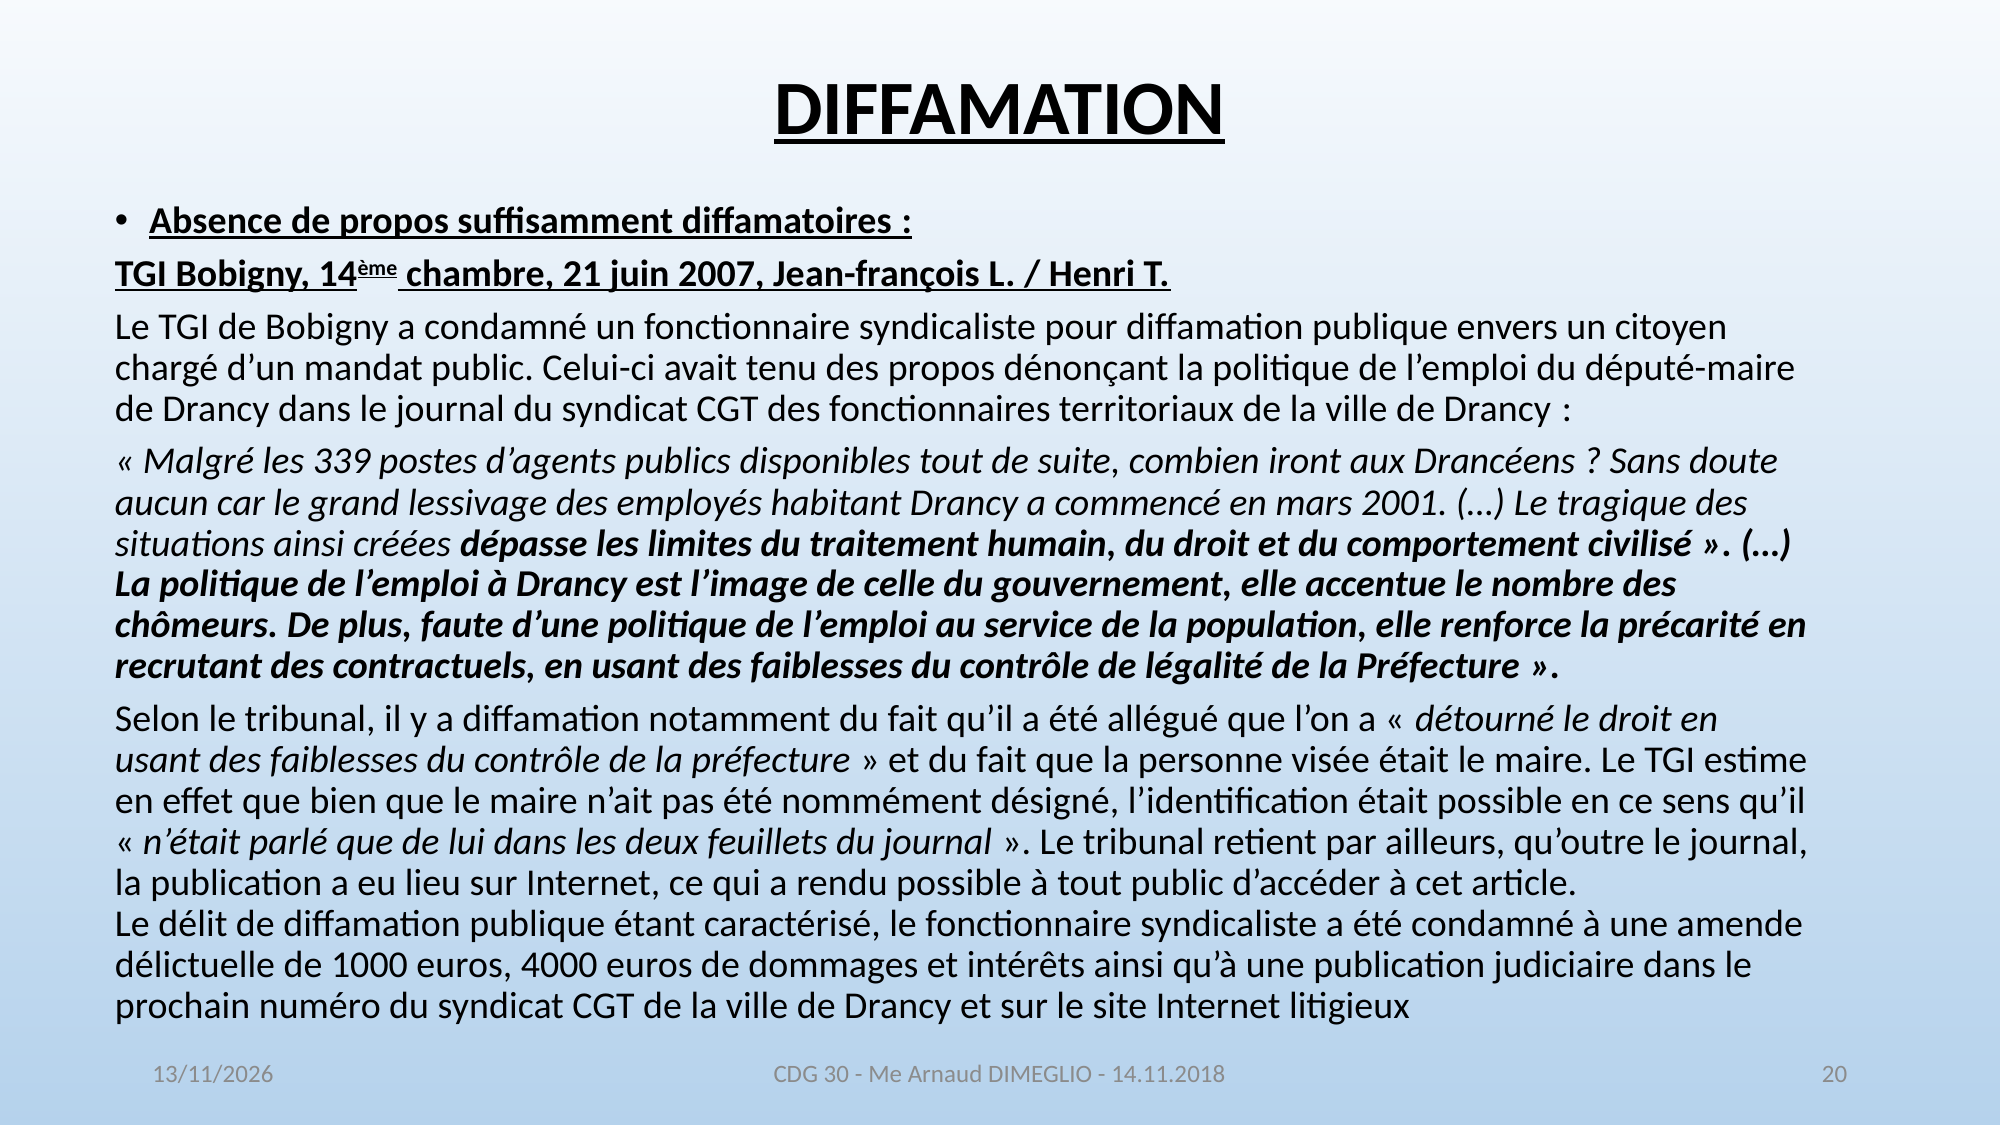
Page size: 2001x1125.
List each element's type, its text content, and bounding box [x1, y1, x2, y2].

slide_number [137, 1042, 588, 1103]
list Absence de propos suffisamment diffamatoires : TGI Bobigny, 14ème chambre, 21 juin 2007, Jean-françois L. / Henri T. Le TGI de Bobigny a condamné un fonctionnaire syndicaliste pour diffamation publique envers un citoyen chargé d’un mandat public. Celui-ci avait tenu des propos dénonçant la politique de l’emploi du député-maire de Drancy dans le journal du syndicat CGT des fonctionnaires territoriaux de la ville de Drancy : « Malgré les 339 postes d’agents publics disponibles tout de suite, combien iront aux Drancéens ? Sans doute aucun car le grand lessivage des employés habitant Drancy a commencé en mars 2001. (…) Le tragique des situations ainsi créées dépasse les limites du traitement humain, du droit et du comportement civilisé ». (…) La politique de l’emploi à Drancy est l’image de celle du gouvernement, elle accentue le nombre des chômeurs. De plus, faute d’une politique de l’emploi au service de la population, elle renforce la précarité en recrutant des contractuels, en usant des faiblesses du contrôle de légalité de la Préfecture ». Selon le tribunal, il y a diffamation notamment du fait qu’il a été allégué que l’on a « détourné le droit en usant des faiblesses du contrôle de la préfecture » et du fait que la personne visée était le maire. Le TGI estime en effet que bien que le maire n’ait pas été nommément désigné, l’identification était possible en ce sens qu’il « n’était parlé que de lui dans les deux feuillets du journal ». Le tribunal retient par ailleurs, qu’outre le journal, la publication a eu lieu sur Internet, ce qui a rendu possible à tout public d’accéder à cet article. Le délit de diffamation publique étant caractérisé, le fonctionnaire syndicaliste a été condamné à une amende délictuelle de 1000 euros, 4000 euros de dommages et intérêts ainsi qu’à une publication judiciaire dans le prochain numéro du syndicat CGT de la ville de Drancy et sur le site Internet litigieux [99, 145, 1825, 1125]
footer CDG 30 - Me Arnaud DIMEGLIO - 14.11.2018 [662, 1042, 1338, 1103]
slide_number 20 [1412, 1042, 1863, 1103]
title DIFFAMATION [137, 59, 1863, 252]
